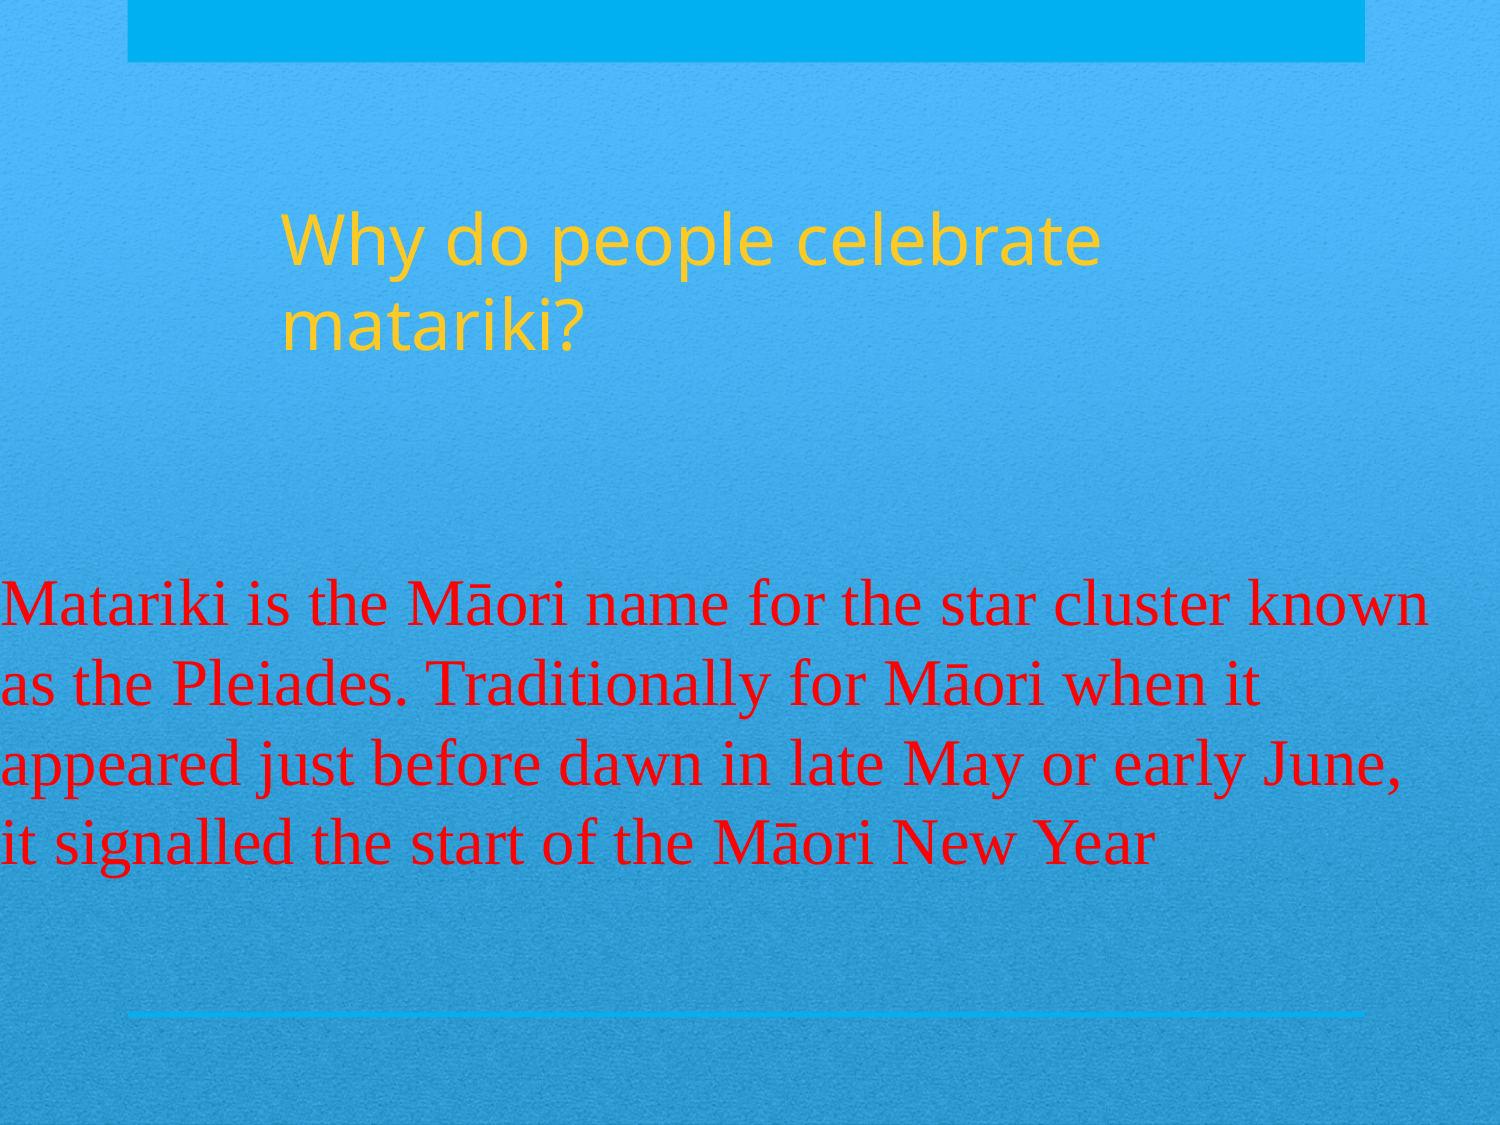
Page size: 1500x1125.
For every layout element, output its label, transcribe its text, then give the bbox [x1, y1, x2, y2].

title Why do people celebrate matariki? [265, 184, 1334, 372]
list Matariki is the Māori name for the star cluster known as the Pleiades. Traditionally for Māori when it appeared just before dawn in late May or early June, it signalled the start of the Māori New Year [0, 503, 1459, 934]
